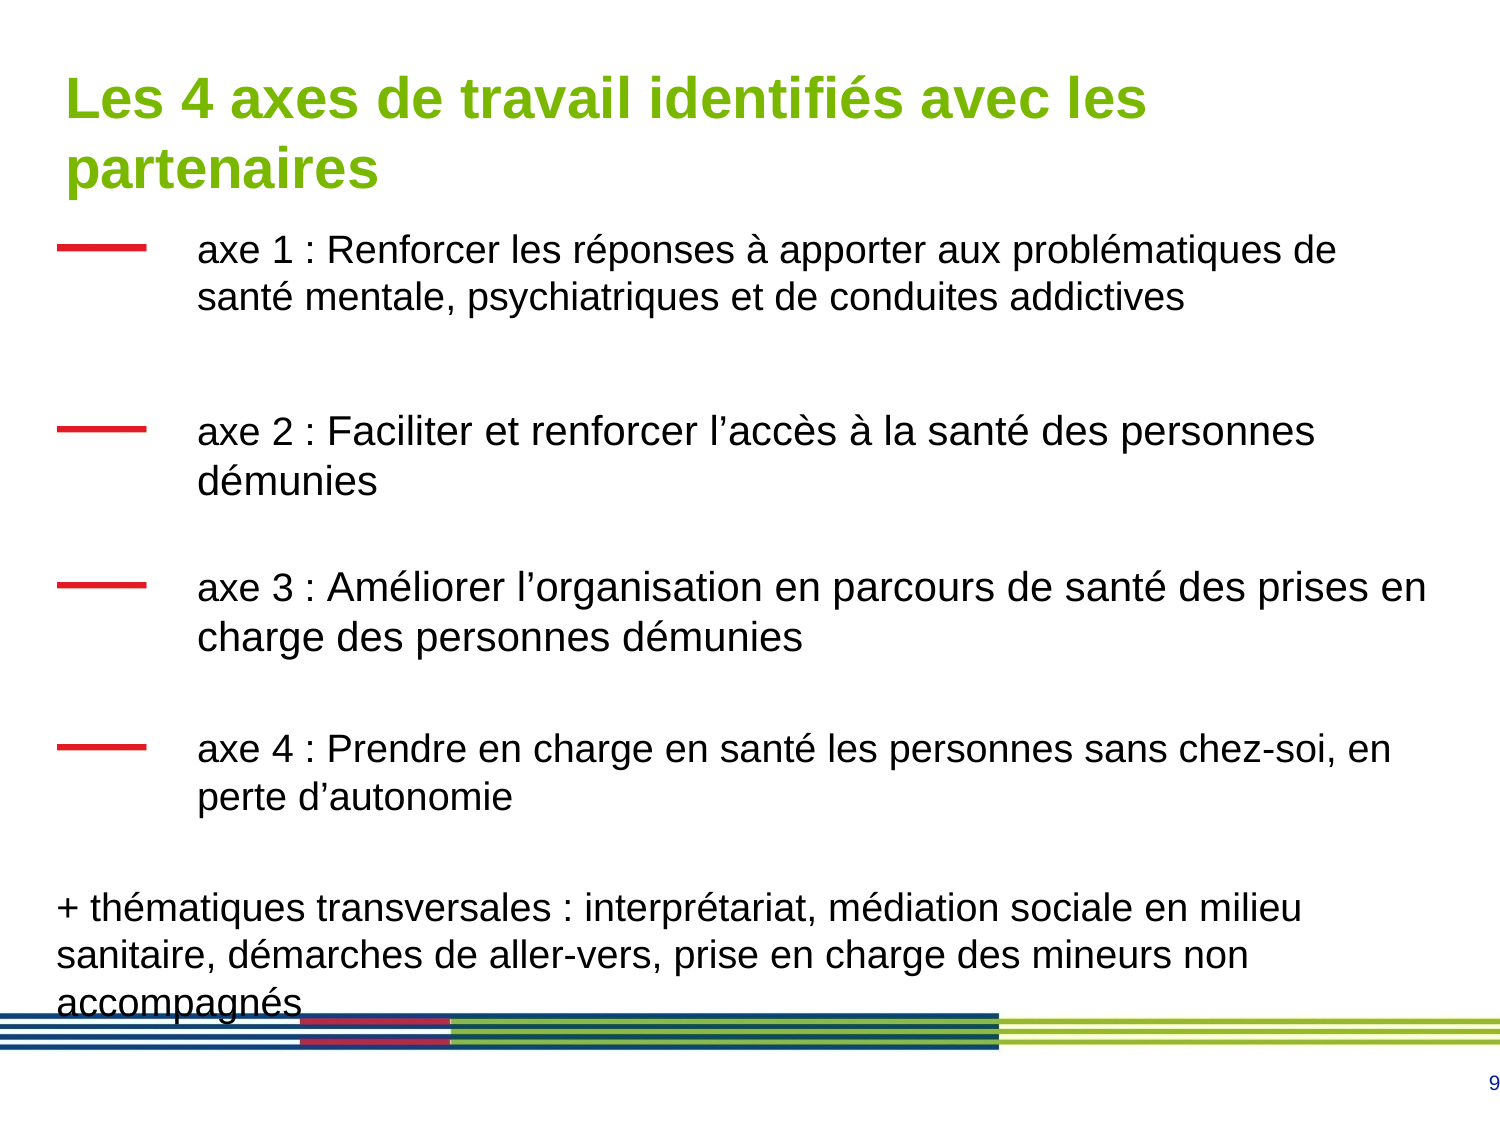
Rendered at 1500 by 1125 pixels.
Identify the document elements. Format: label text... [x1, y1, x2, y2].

picture [56, 577, 147, 593]
title Les 4 axes de travail identifiés avec les partenaires [49, 35, 1388, 160]
picture [56, 421, 147, 437]
picture [56, 239, 147, 256]
picture [0, 999, 41, 1063]
picture [56, 739, 147, 755]
picture [1451, 999, 1500, 1063]
list axe 1 : Renforcer les réponses à apporter aux problématiques de santé mentale, psychiatriques et de conduites addictives axe 2 : Faciliter et renforcer l’accès à la santé des personnes démunies axe 3 : Améliorer l’organisation en parcours de santé des prises en charge des personnes démunies axe 4 : Prendre en charge en santé les personnes sans chez-soi, en perte d’autonomie + thématiques transversales : interprétariat, médiation sociale en milieu sanitaire, démarches de aller-vers, prise en charge des mineurs non accompagnés [41, 160, 1451, 1071]
